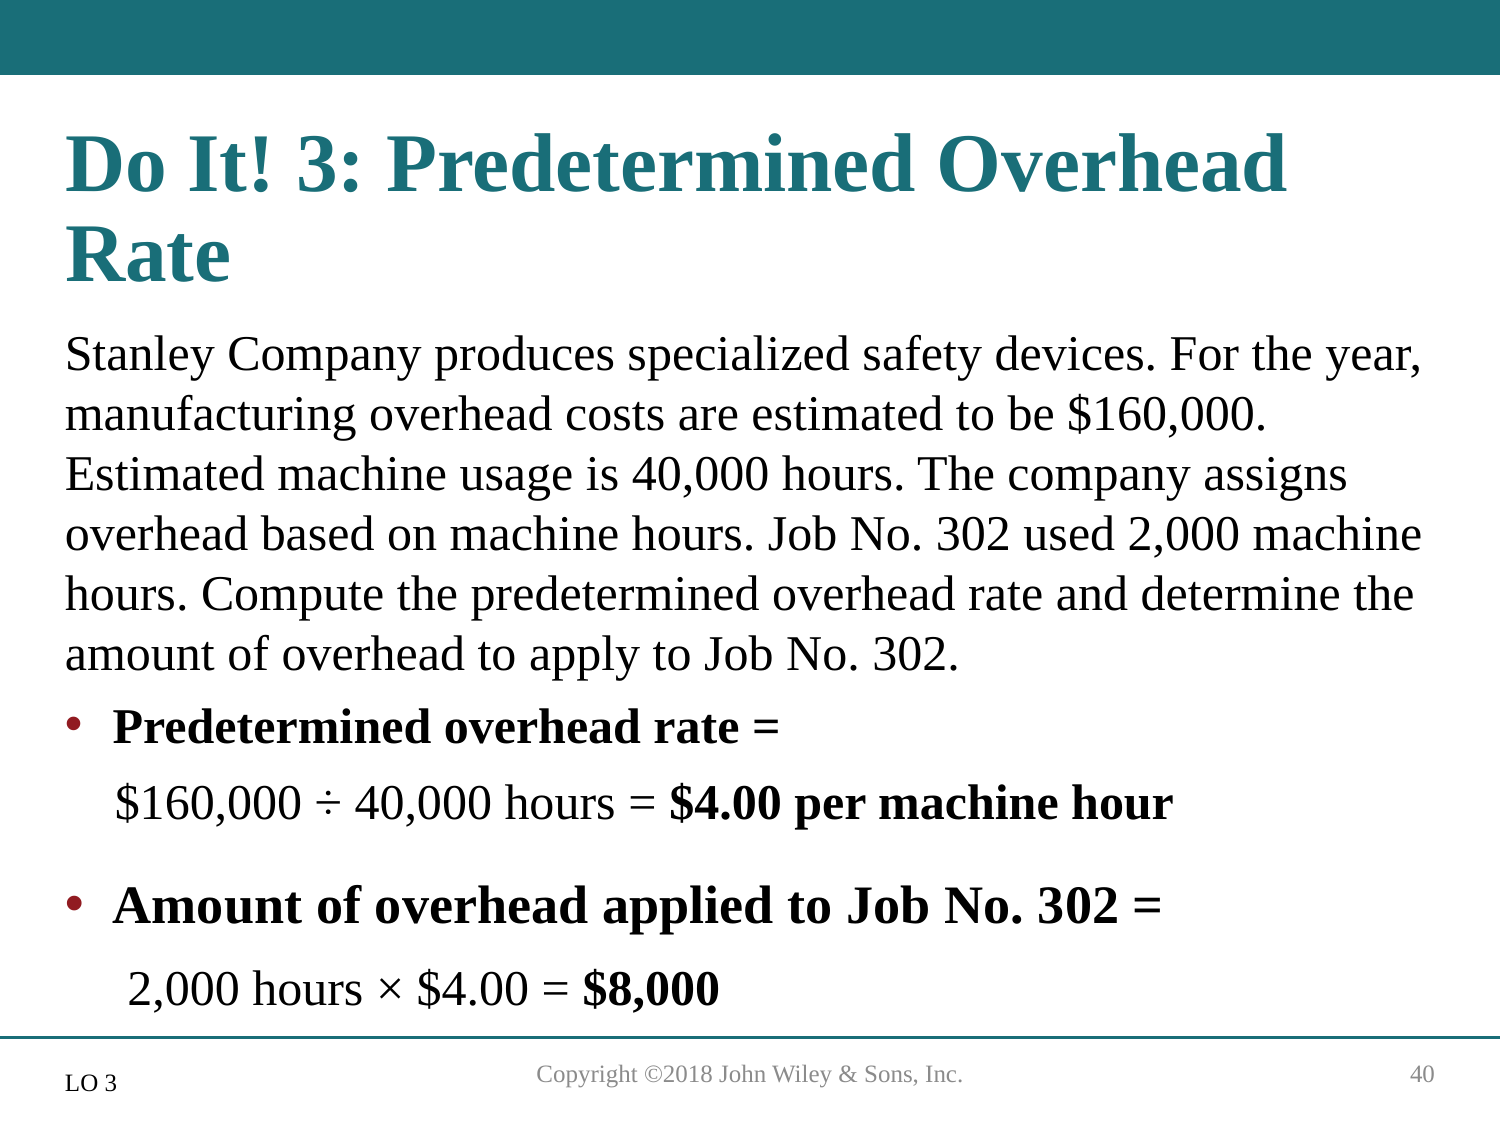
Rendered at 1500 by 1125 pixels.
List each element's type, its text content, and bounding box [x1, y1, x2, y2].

list Stanley Company produces specialized safety devices. For the year, manufacturing overhead costs are estimated to be $160,000. Estimated machine usage is 40,000 hours. The company assigns overhead based on machine hours. Job No. 302 used 2,000 machine hours. Compute the predetermined overhead rate and determine the amount of overhead to apply to Job No. 302. Predetermined overhead rate = [50, 313, 1450, 748]
list $160,000 ÷ 40,000 hours = $4.00 per machine hour [99, 768, 1213, 841]
slide_number 40 [1059, 1042, 1450, 1103]
list 2,000 hours × $4.00 = $8,000 [112, 955, 1447, 1029]
footer Copyright ©2018 John Wiley & Sons, Inc. [496, 1042, 1004, 1103]
list Amount of overhead applied to Job No. 302 = [50, 862, 1450, 948]
title Do It! 3: Predetermined Overhead Rate [50, 112, 1450, 294]
list L O 3 [50, 1062, 150, 1113]
